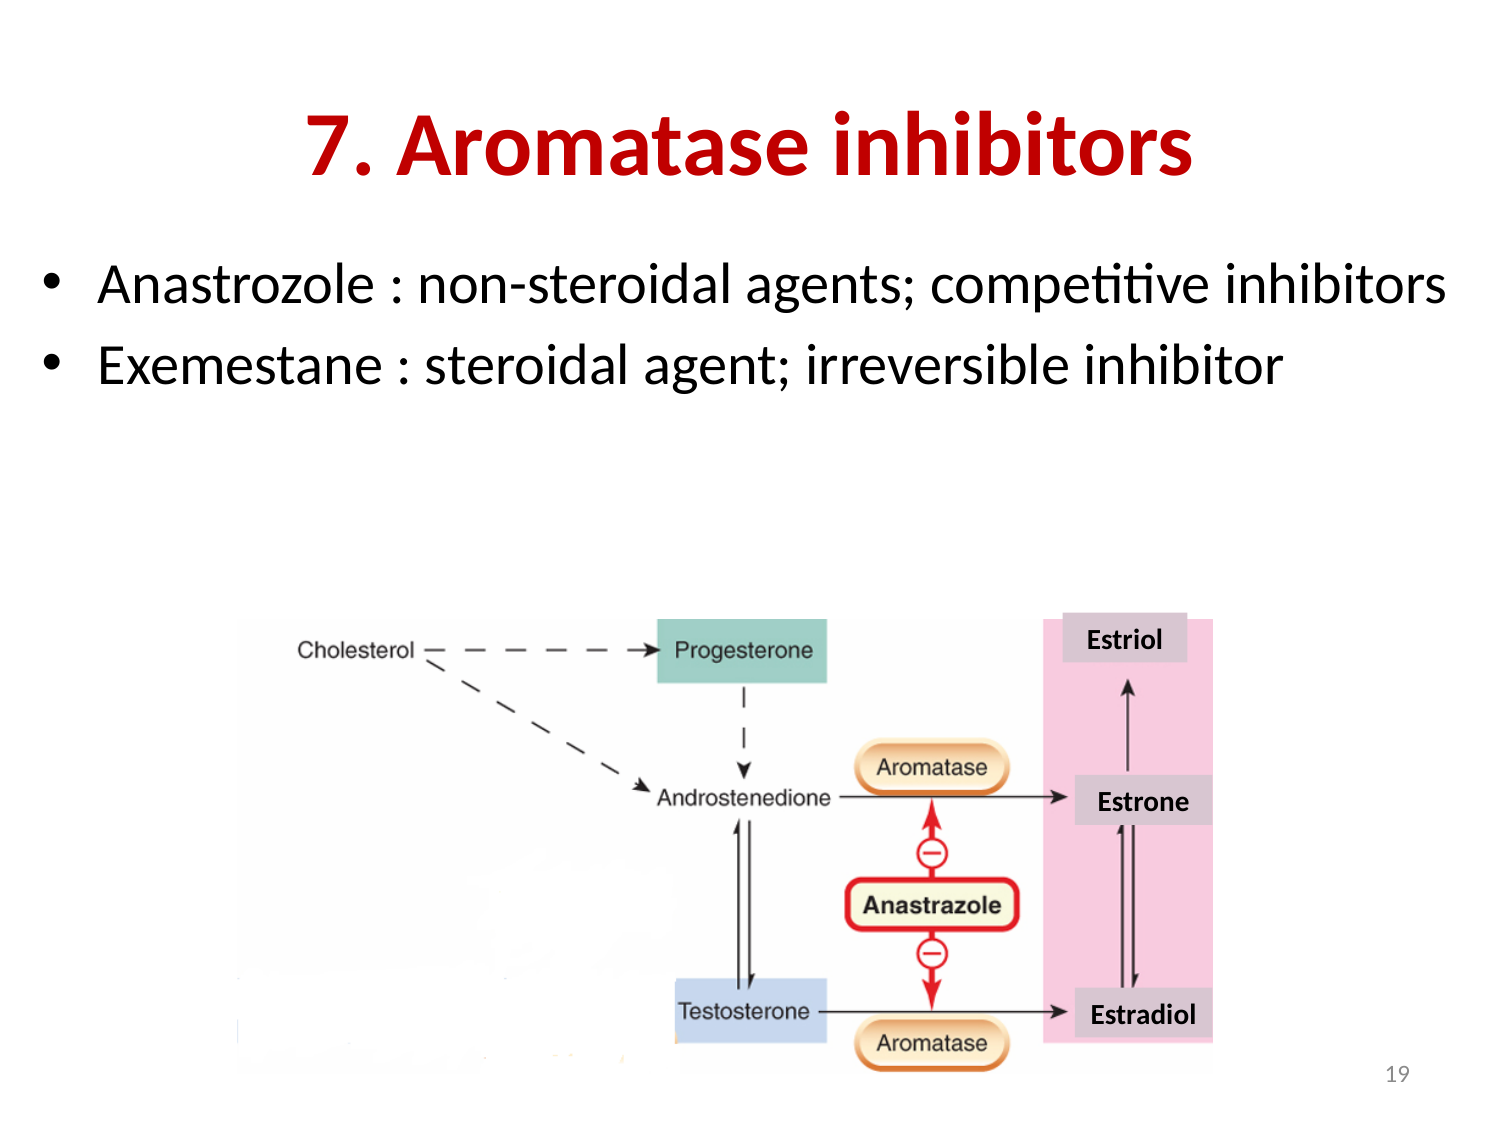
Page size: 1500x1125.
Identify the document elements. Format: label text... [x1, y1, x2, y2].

slide_number 19 [1074, 1042, 1425, 1103]
list Anastrozole : non-steroidal agents; competitive inhibitors Exemestane : steroidal agent; irreversible inhibitor [26, 237, 1496, 1088]
picture [237, 619, 1213, 1088]
text_box Estriol [1062, 612, 1188, 617]
title 7. Aromatase inhibitors [75, 45, 1425, 233]
